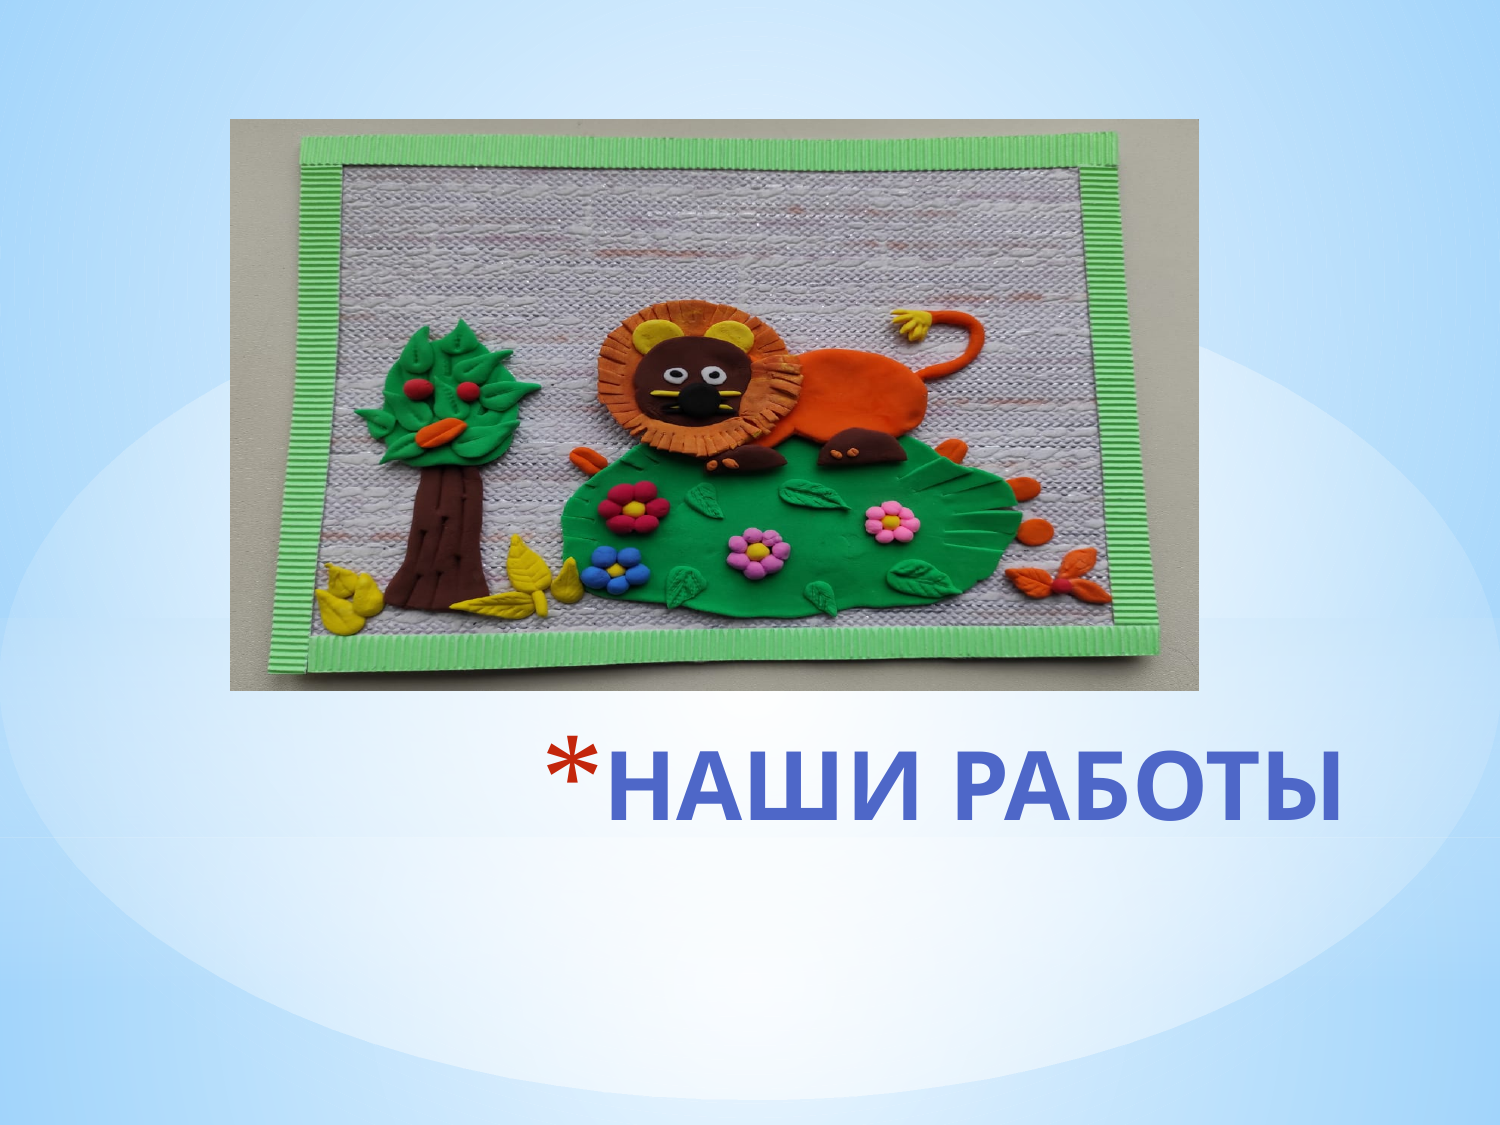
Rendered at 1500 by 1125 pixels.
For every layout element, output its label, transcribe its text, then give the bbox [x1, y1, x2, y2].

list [229, 119, 1200, 691]
title НАШИ РАБОТЫ [294, 717, 1363, 905]
